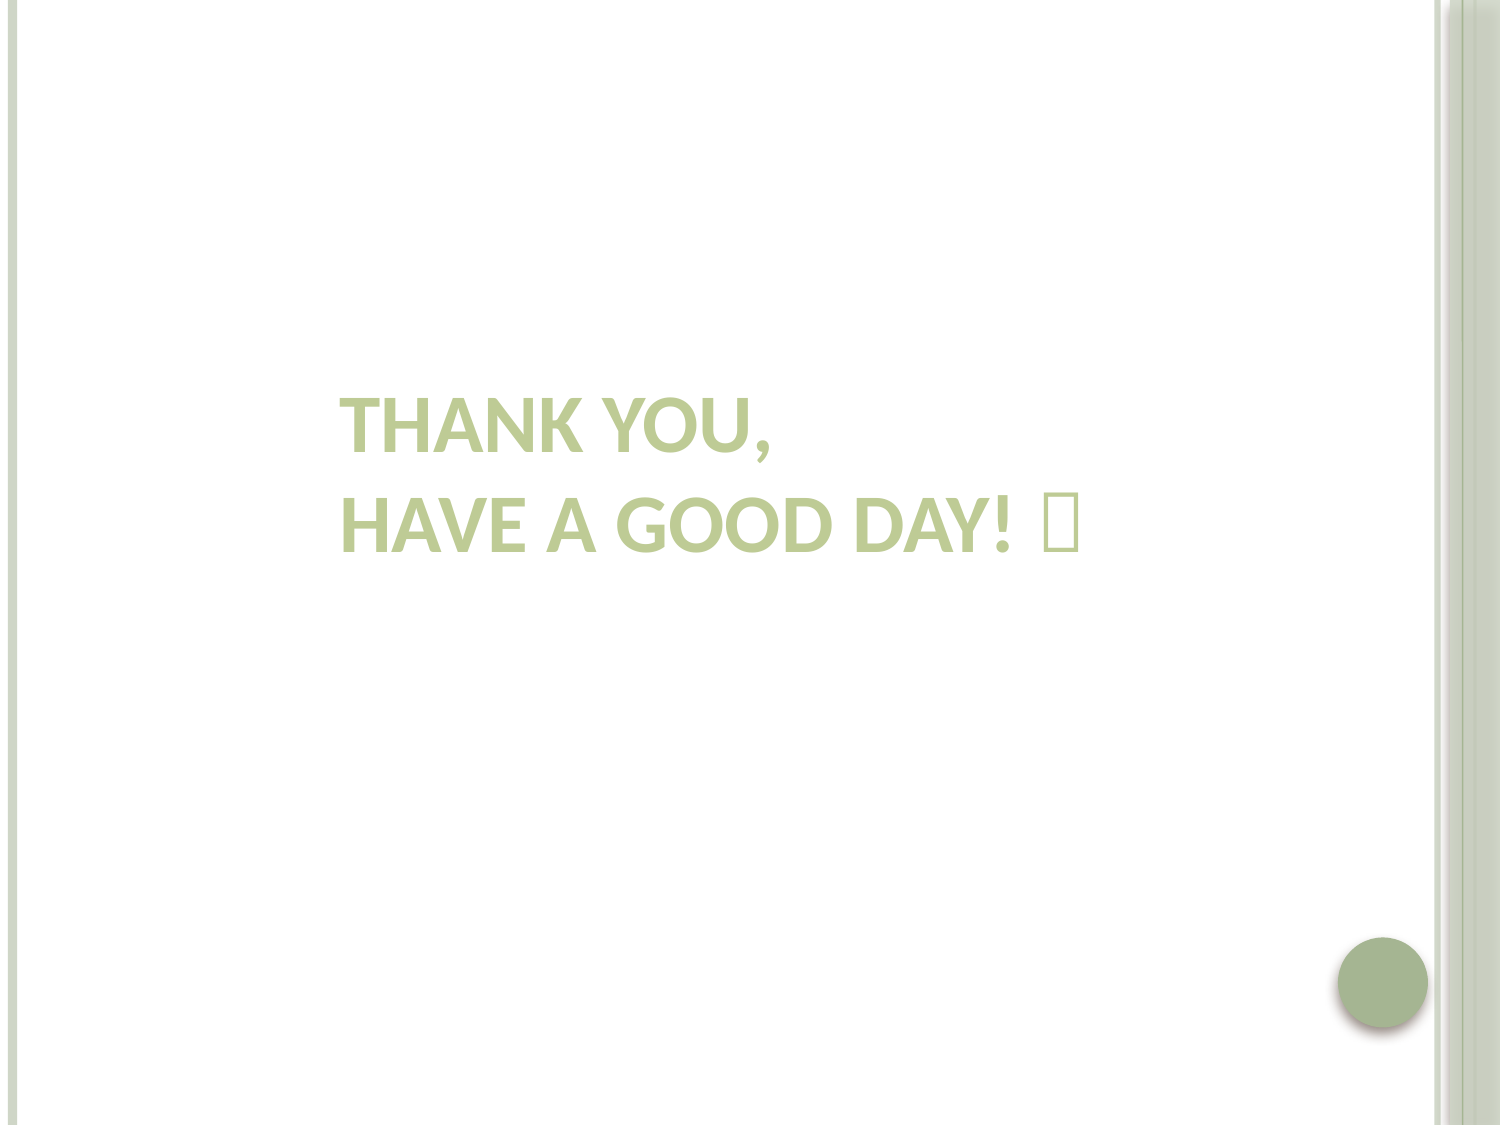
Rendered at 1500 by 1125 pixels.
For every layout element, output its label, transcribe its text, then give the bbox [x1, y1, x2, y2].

text_box Thank you, have a good day!  [324, 361, 1258, 577]
